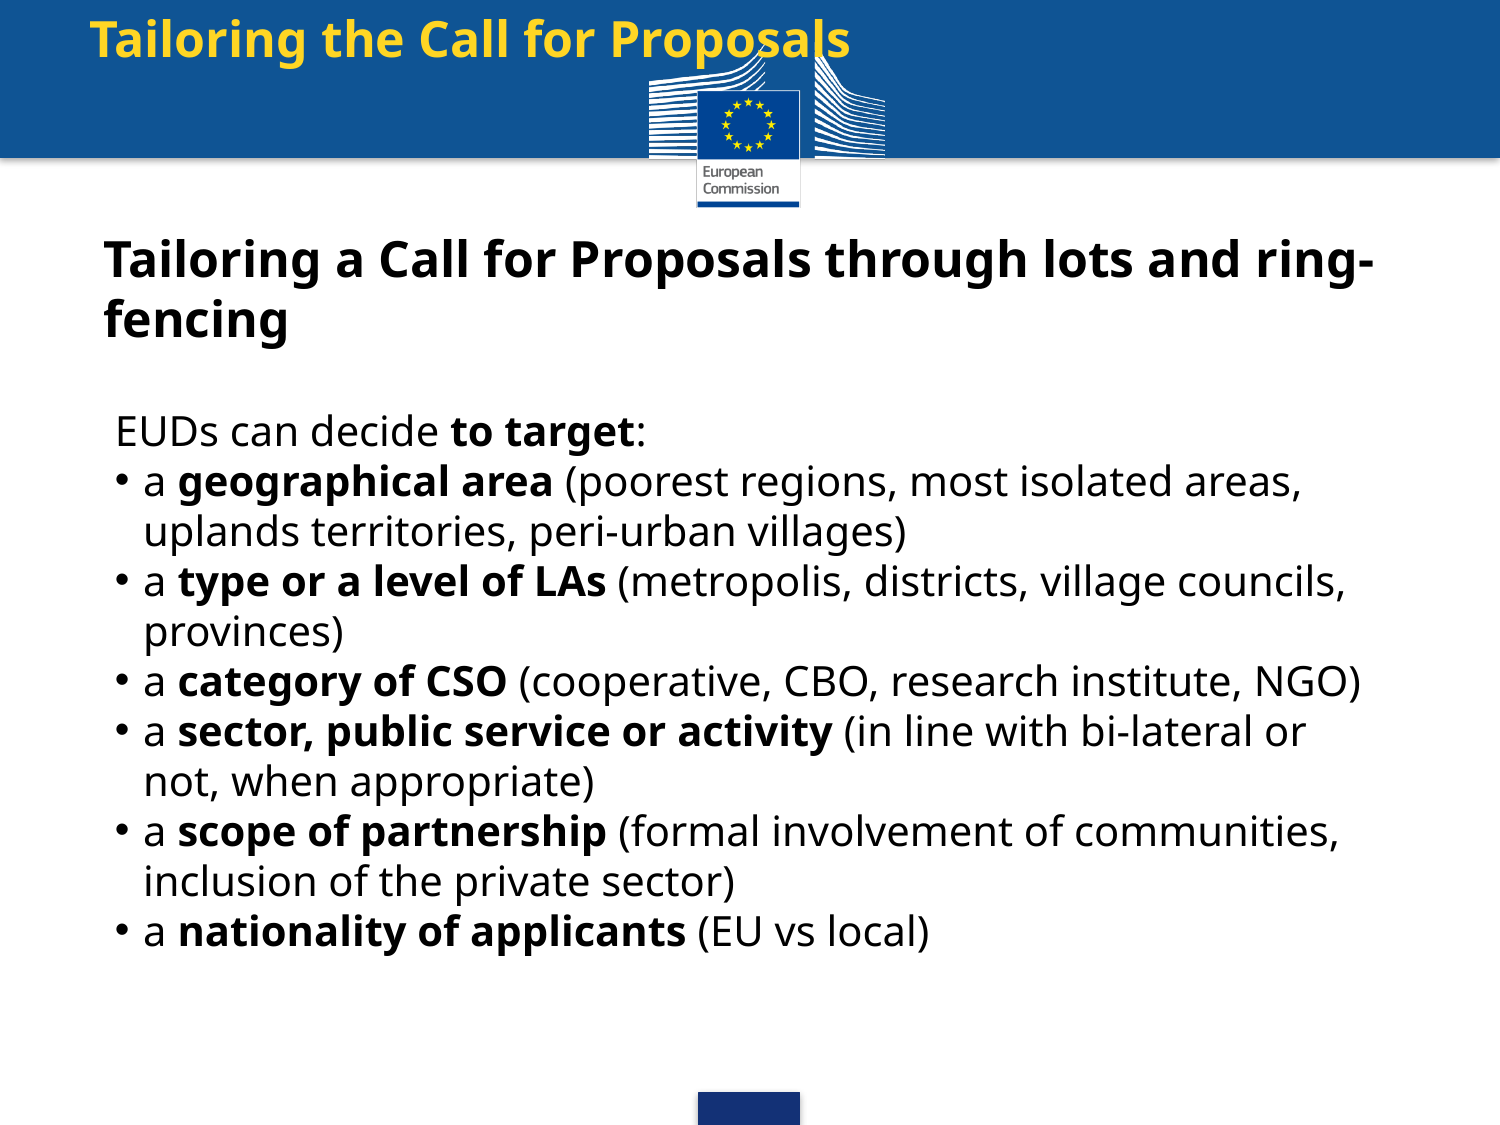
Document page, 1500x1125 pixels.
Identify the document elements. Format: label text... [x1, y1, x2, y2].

picture [649, 42, 885, 208]
text_box EUDs can decide to target: a geographical area (poorest regions, most isolated areas, uplands territories, peri-urban villages) a type or a level of LAs (metropolis, districts, village councils, provinces) a category of CSO (cooperative, CBO, research institute, NGO) a sector, public service or activity (in line with bi-lateral or not, when appropriate) a scope of partnership (formal involvement of communities, inclusion of the private sector) a nationality of applicants (EU vs local) [100, 397, 1388, 963]
text_box Tailoring a Call for Proposals through lots and ring-fencing [88, 219, 1424, 355]
text_box Tailoring the Call for Proposals [74, 0, 867, 75]
